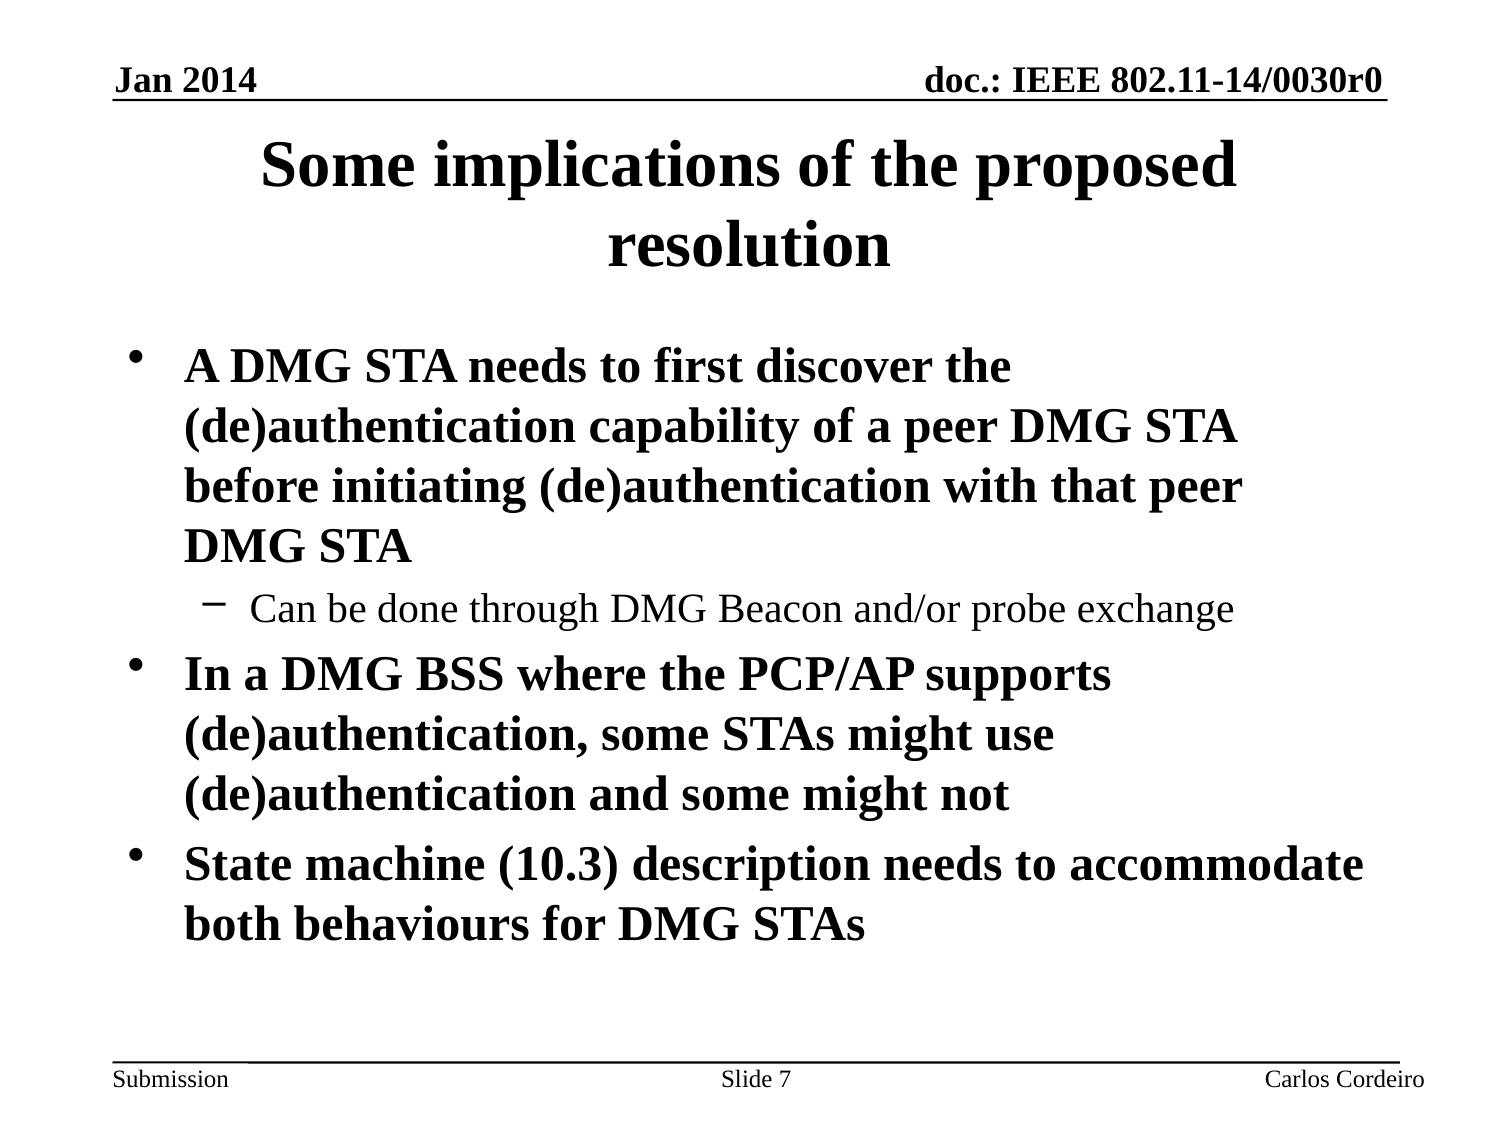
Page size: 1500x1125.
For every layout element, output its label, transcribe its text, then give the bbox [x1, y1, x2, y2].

footer Carlos Cordeiro [887, 1062, 1426, 1093]
slide_number Slide 7 [712, 1061, 800, 1093]
list A DMG STA needs to first discover the (de)authentication capability of a peer DMG STA before initiating (de)authentication with that peer DMG STA Can be done through DMG Beacon and/or probe exchange In a DMG BSS where the PCP/AP supports (de)authentication, some STAs might use (de)authentication and some might not State machine (10.3) description needs to accommodate both behaviours for DMG STAs [112, 324, 1388, 1000]
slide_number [114, 54, 259, 101]
title Some implications of the proposed resolution [112, 112, 1388, 288]
